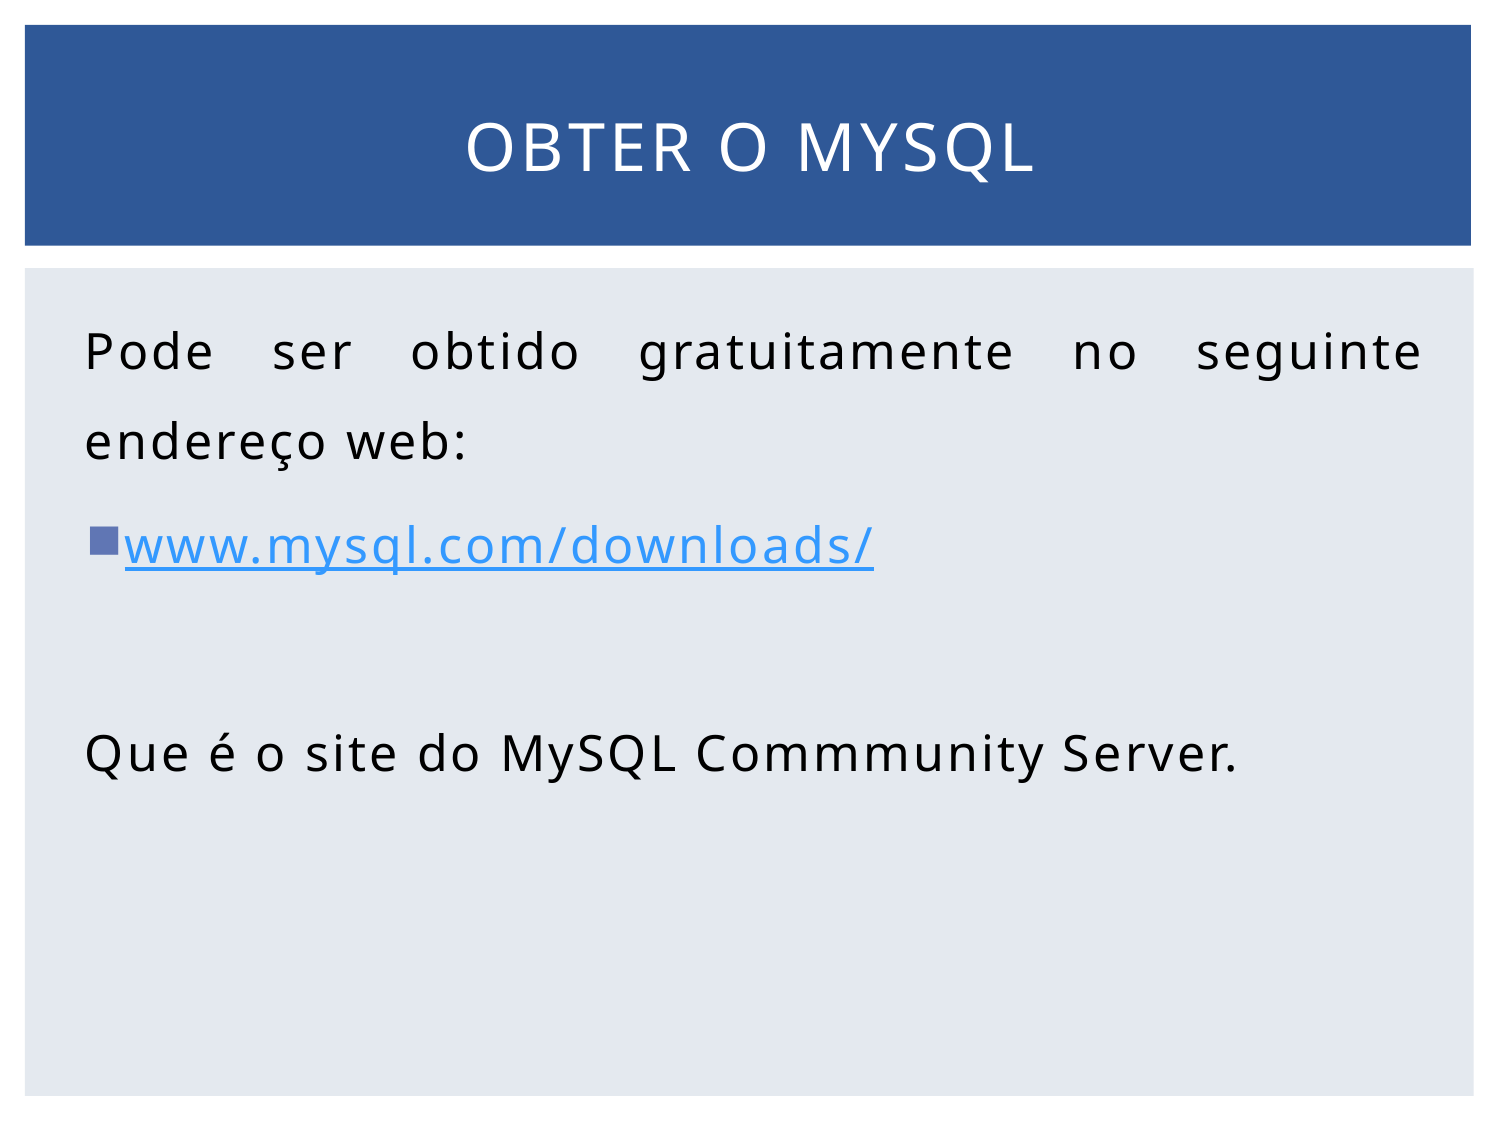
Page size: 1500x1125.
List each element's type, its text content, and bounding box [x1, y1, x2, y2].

list Pode ser obtido gratuitamente no seguinte endereço web: www.mysql.com/downloads/ Que é o site do MySQL Commmunity Server. [62, 281, 1442, 1005]
title Obter o mysql [62, 58, 1438, 232]
